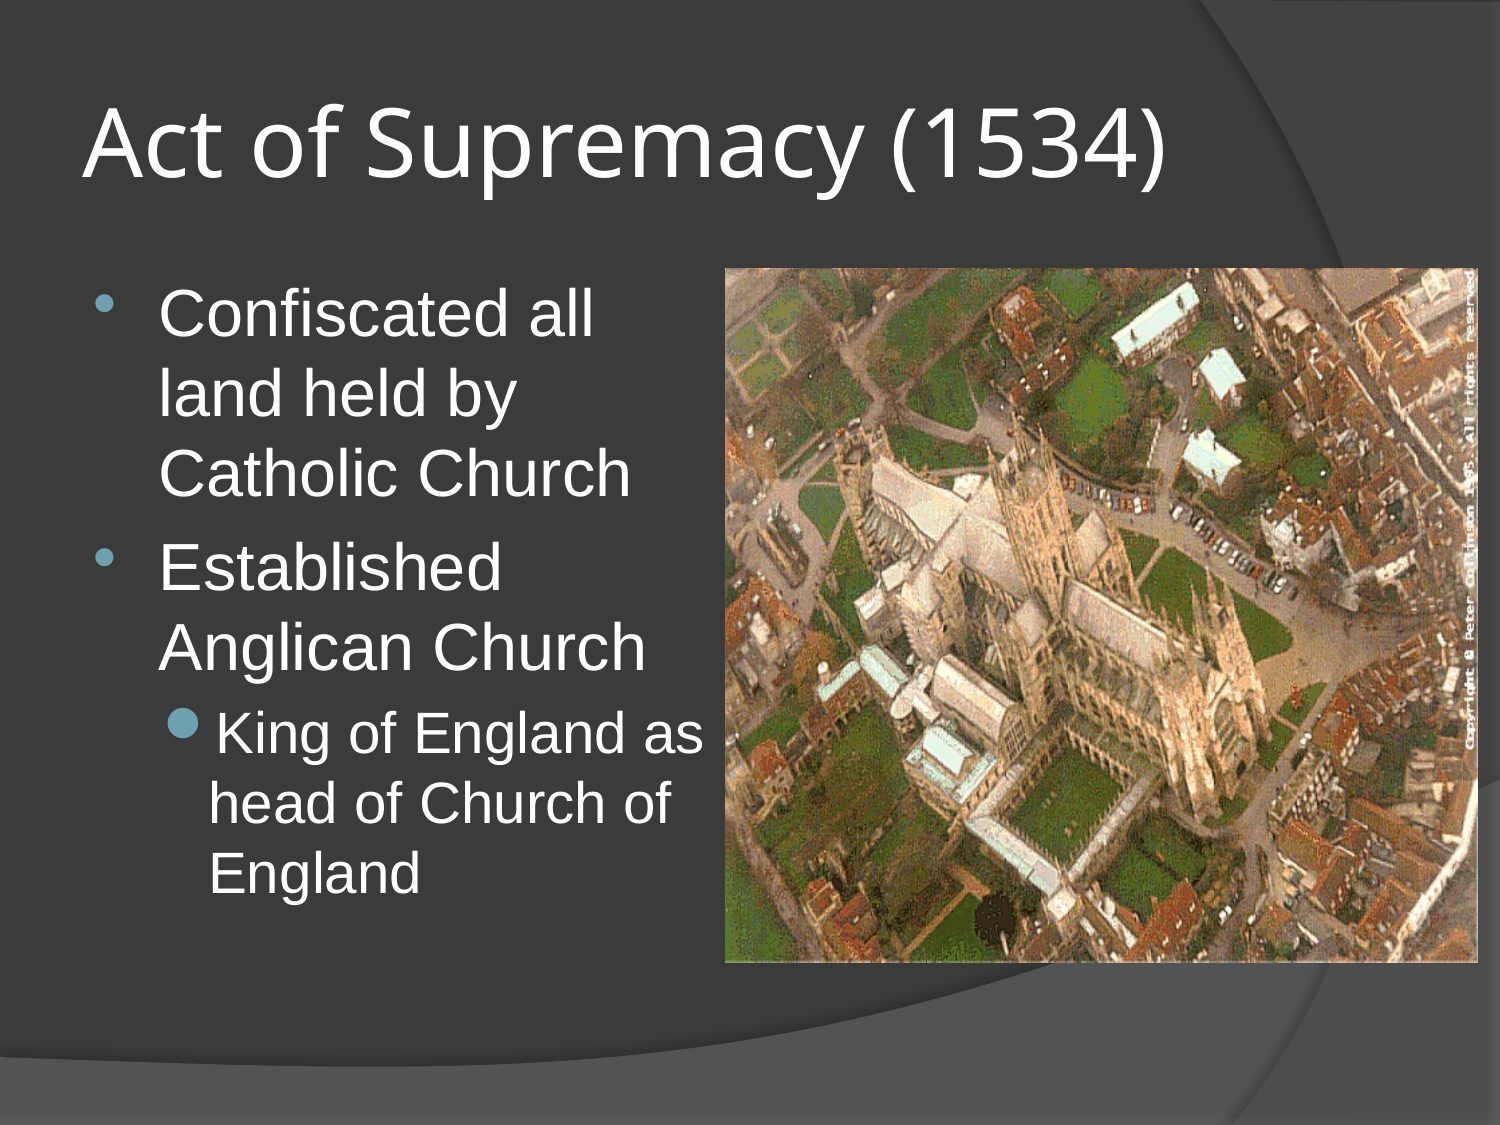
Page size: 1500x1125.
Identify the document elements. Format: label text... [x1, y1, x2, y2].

list Confiscated all land held by Catholic Church Established Anglican Church King of England as head of Church of England [75, 262, 750, 1005]
title Act of Supremacy (1534) [75, 45, 1300, 233]
picture [724, 268, 1478, 963]
